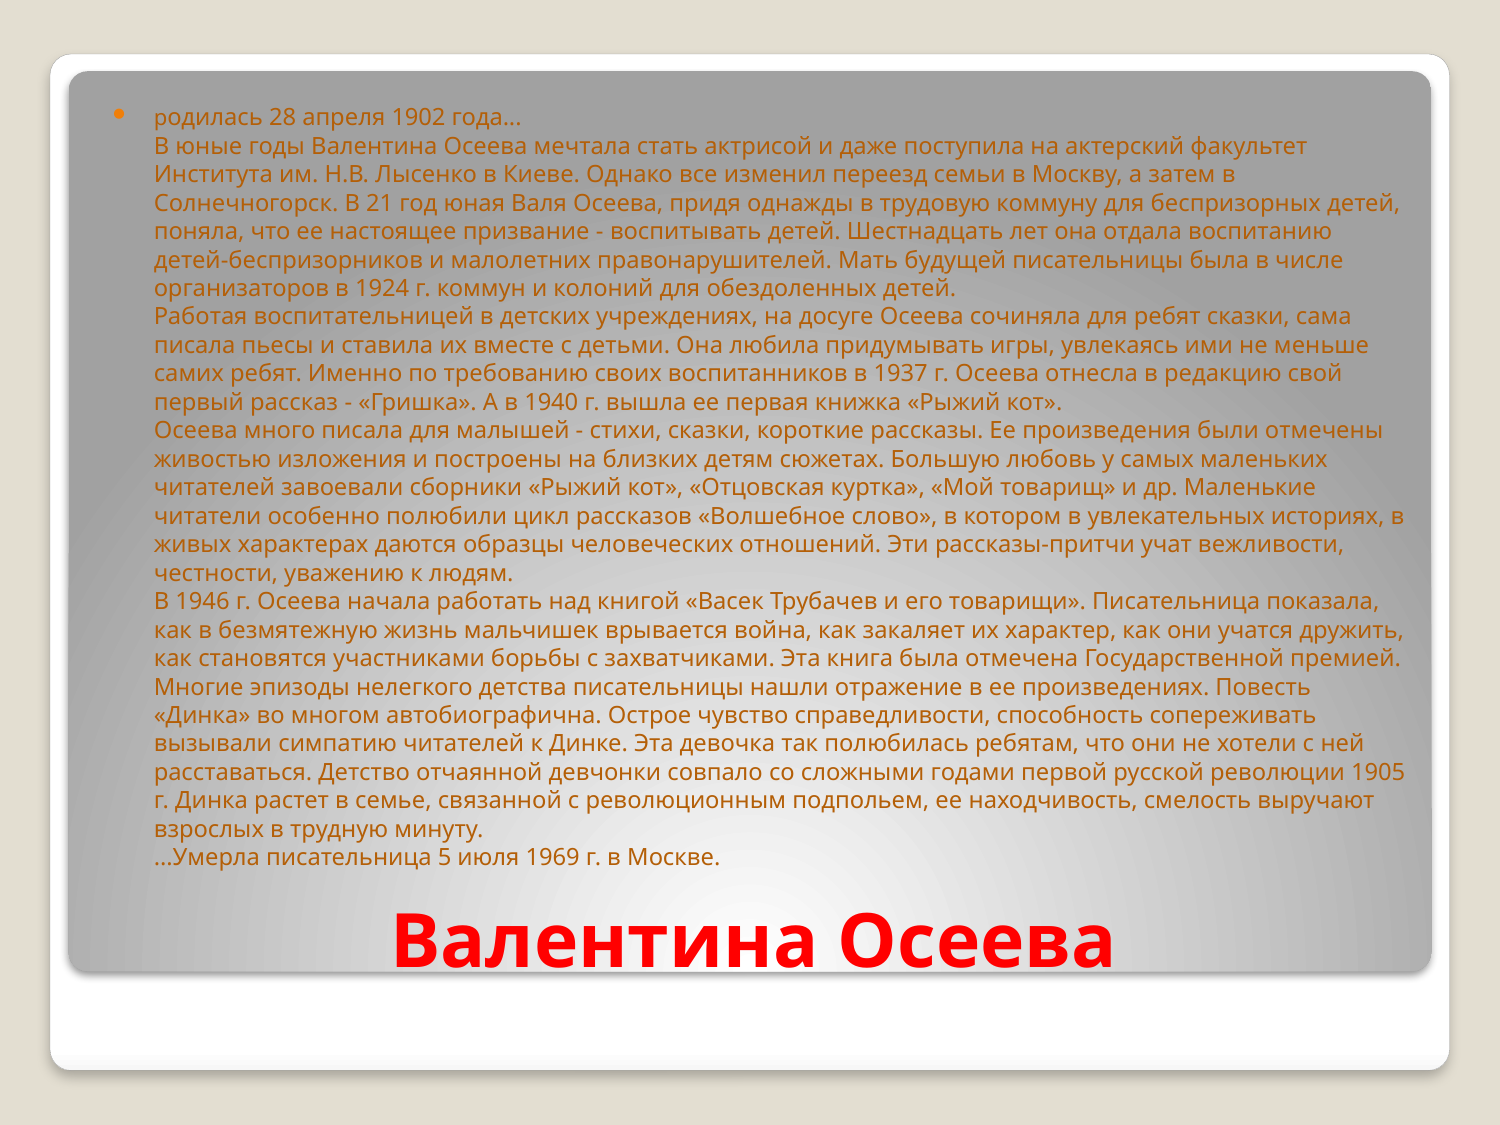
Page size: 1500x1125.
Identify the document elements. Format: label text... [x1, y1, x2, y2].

title Валентина Осеева [82, 900, 1425, 990]
list родилась 28 апреля 1902 года... В юные годы Валентина Осеева мечтала стать актрисой и даже поступила на актерский факультет Института им. Н.В. Лысенко в Киеве. Однако все изменил переезд семьи в Москву, а затем в Солнечногорск. В 21 год юная Валя Осеева, придя однажды в трудовую коммуну для беспризорных детей, поняла, что ее настоящее призвание - воспитывать детей. Шестнадцать лет она отдала воспитанию детей-беспризорников и малолетних правонарушителей. Мать будущей писательницы была в числе организаторов в 1924 г. коммун и колоний для обездоленных детей. Работая воспитательницей в детских учреждениях, на досуге Осеева сочиняла для ребят сказки, сама писала пьесы и ставила их вместе с детьми. Она любила придумывать игры, увлекаясь ими не меньше самих ребят. Именно по требованию своих воспитанников в 1937 г. Осеева отнесла в редакцию свой первый рассказ - «Гришка». А в 1940 г. вышла ее первая книжка «Рыжий кот». Осеева много писала для малышей - стихи, сказки, короткие рассказы. Ее произведения были отмечены живостью изложения и построены на близких детям сюжетах. Большую любовь у самых маленьких читателей завоевали сборники «Рыжий кот», «Отцовская куртка», «Мой товарищ» и др. Маленькие читатели особенно полюбили цикл рассказов «Волшебное слово», в котором в увлекательных историях, в живых характерах даются образцы человеческих отношений. Эти рассказы-притчи учат вежливости, честности, уважению к людям. В 1946 г. Осеева начала работать над книгой «Васек Трубачев и его товарищи». Писательница показала, как в безмятежную жизнь мальчишек врывается война, как закаляет их характер, как они учатся дружить, как становятся участниками борьбы с захватчиками. Эта книга была отмечена Государственной премией. Многие эпизоды нелегкого детства писательницы нашли отражение в ее произведениях. Повесть «Динка» во многом автобиографична. Острое чувство справедливости, способность сопереживать вызывали симпатию читателей к Динке. Эта девочка так полюбилась ребятам, что они не хотели с ней расставаться. Детство отчаянной девчонки совпало со сложными годами первой русской революции 1905 г. Динка растет в семье, связанной с революционным подпольем, ее находчивость, смелость выручают взрослых в трудную минуту. ...Умерла писательница 5 июля 1969 г. в Москве. [82, 86, 1425, 900]
